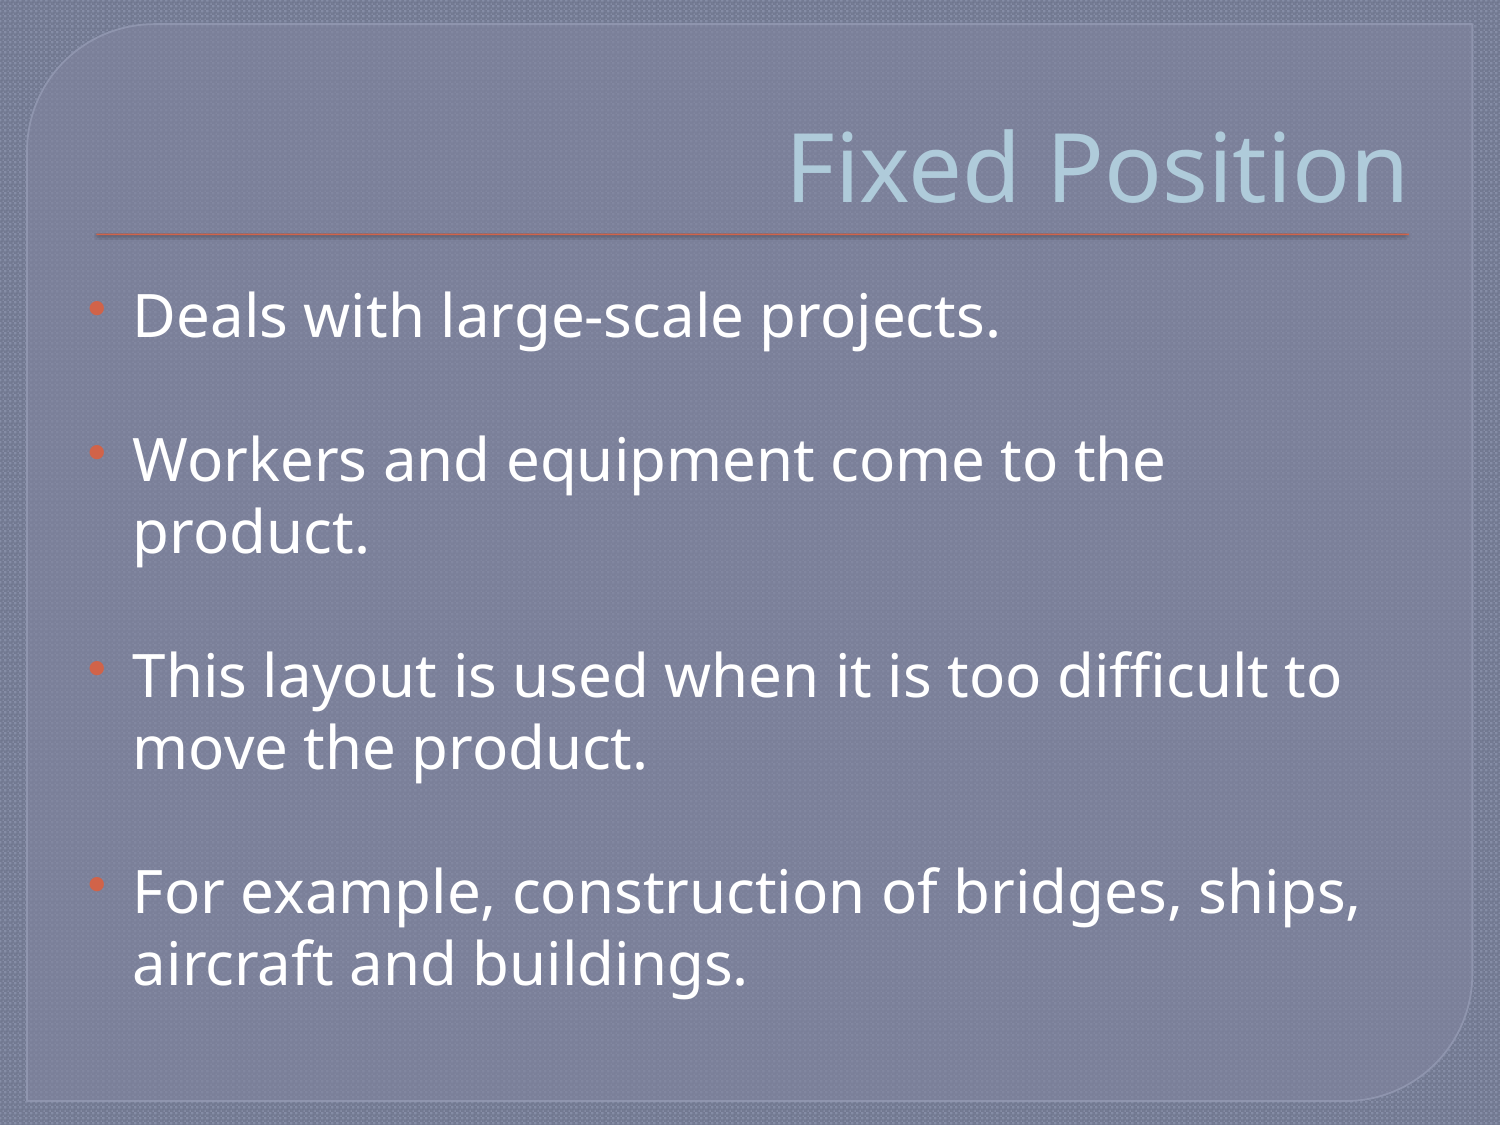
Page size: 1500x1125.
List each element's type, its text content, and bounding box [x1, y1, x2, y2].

title Fixed Position [75, 41, 1425, 230]
list Deals with large-scale projects. Workers and equipment come to the product. This layout is used when it is too difficult to move the product. For example, construction of bridges, ships, aircraft and buildings. [75, 270, 1425, 1013]
